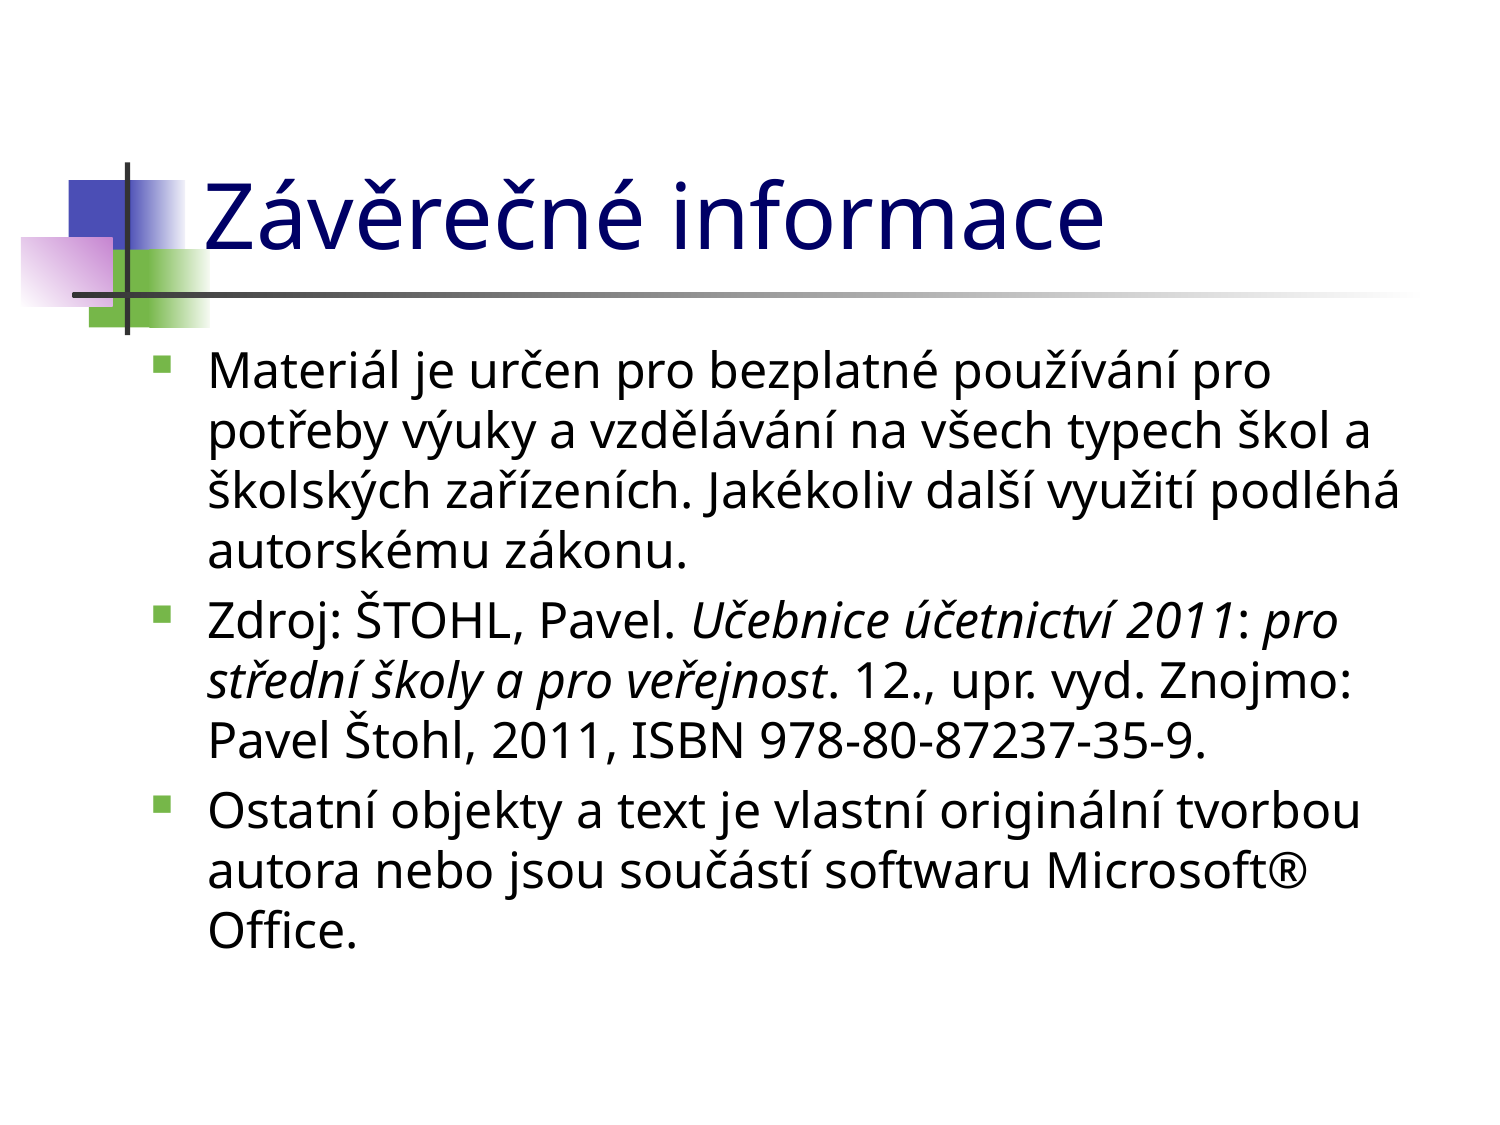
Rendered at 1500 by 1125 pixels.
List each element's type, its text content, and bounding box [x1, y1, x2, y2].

list Materiál je určen pro bezplatné používání pro potřeby výuky a vzdělávání na všech typech škol a školských zařízeních. Jakékoliv další využití podléhá autorskému zákonu. Zdroj: ŠTOHL, Pavel. Učebnice účetnictví 2011: pro střední školy a pro veřejnost. 12., upr. vyd. Znojmo: Pavel Štohl, 2011, ISBN 978-80-87237-35-9. Ostatní objekty a text je vlastní originální tvorbou autora nebo jsou součástí softwaru Microsoft® Office. [135, 331, 1469, 1006]
title Závěrečné informace [188, 35, 1468, 275]
